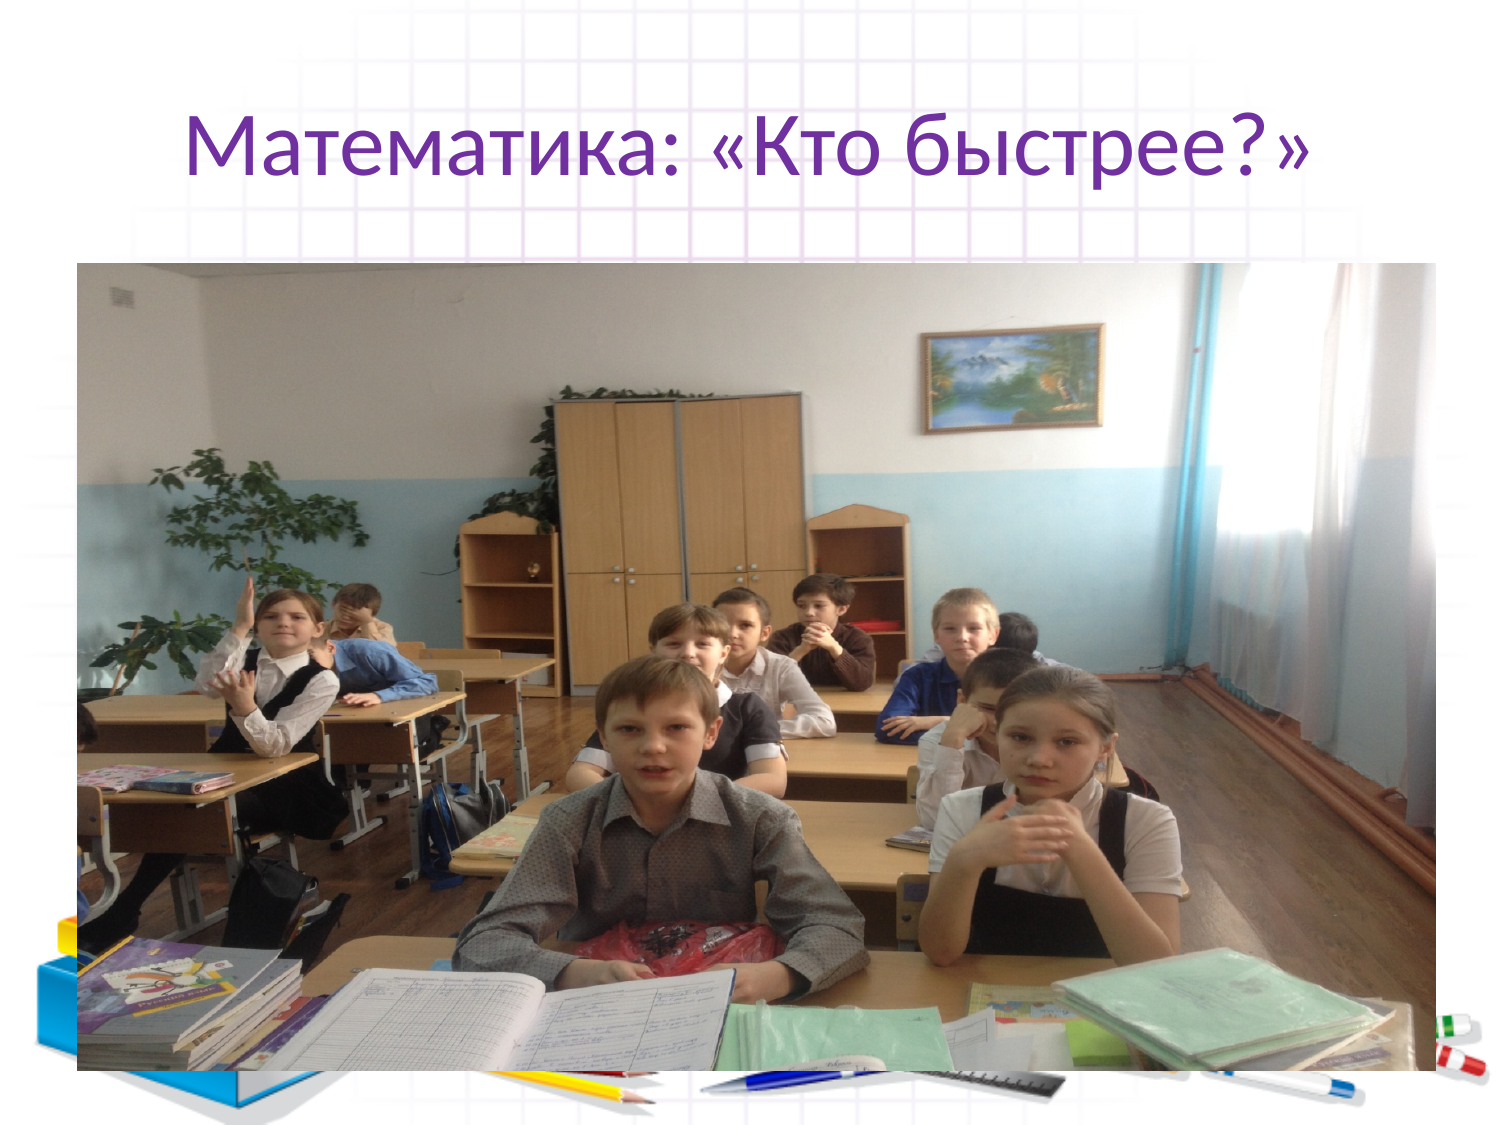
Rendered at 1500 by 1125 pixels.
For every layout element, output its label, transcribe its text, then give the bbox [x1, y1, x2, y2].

picture [0, 0, 1500, 1125]
title Математика: «Кто быстрее?» [75, 45, 1425, 233]
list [76, 262, 1436, 1071]
